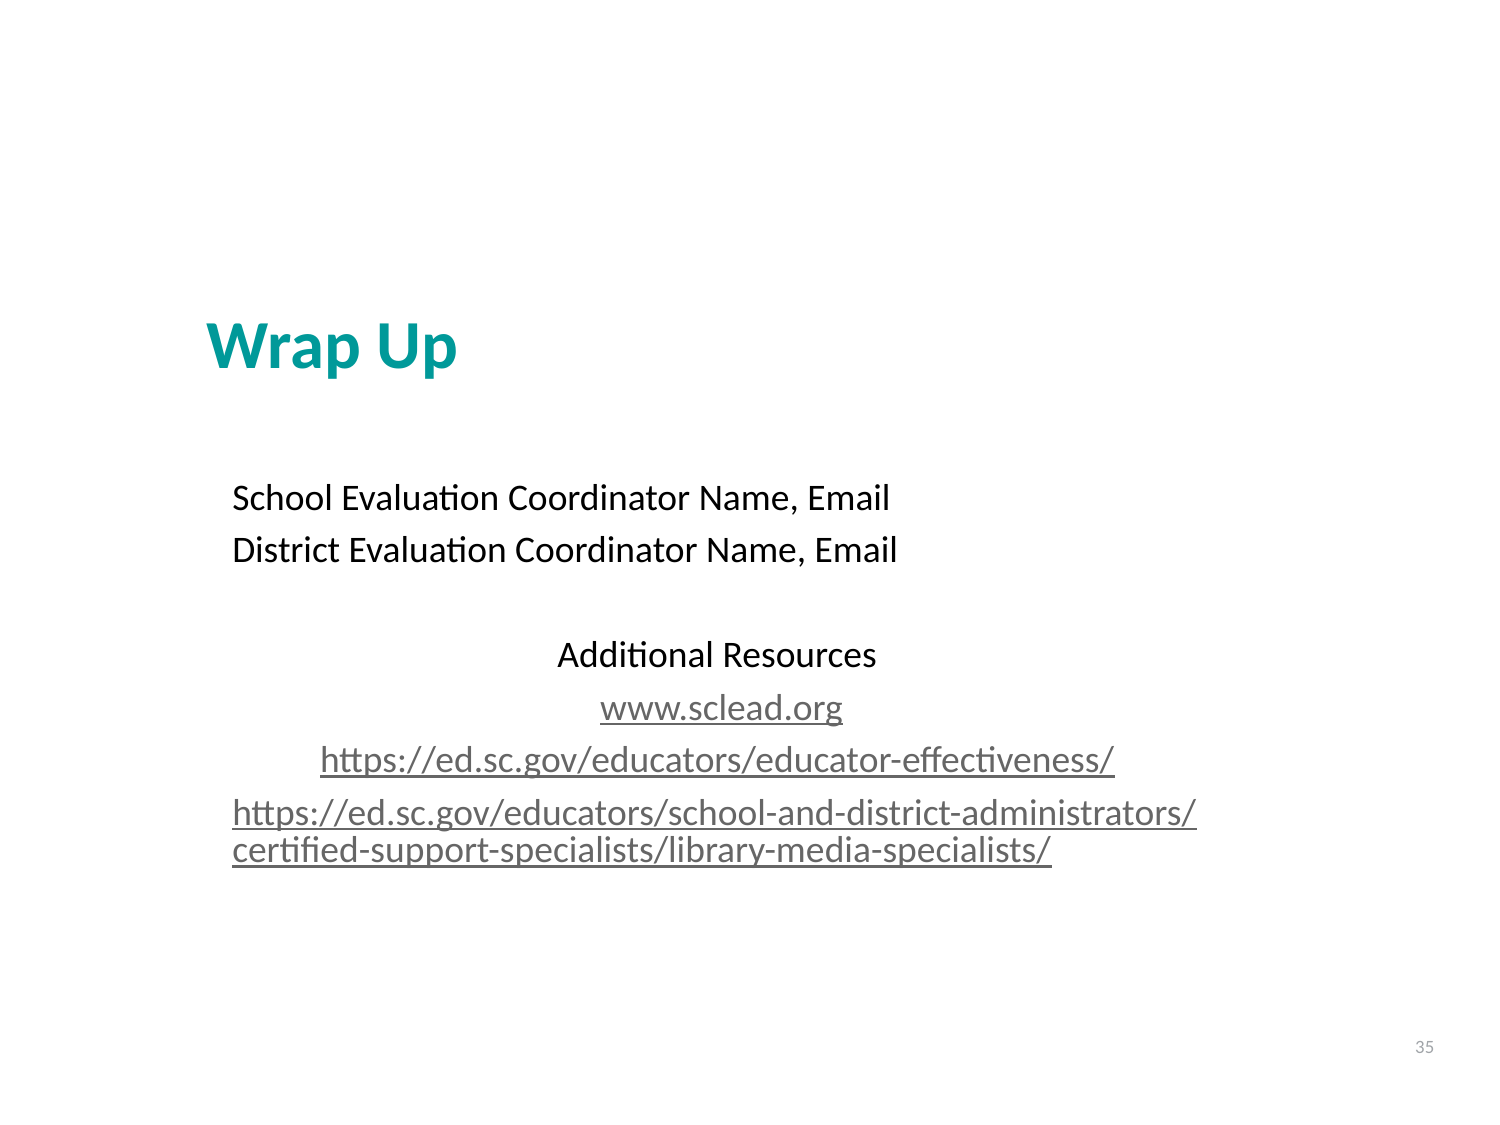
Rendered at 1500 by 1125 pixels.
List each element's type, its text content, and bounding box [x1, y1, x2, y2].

title Wrap Up [206, 260, 1177, 383]
slide_number 35 [1096, 1016, 1435, 1076]
list School Evaluation Coordinator Name, Email District Evaluation Coordinator Name, Email Additional Resources www.sclead.org https://ed.sc.gov/educators/educator-effectiveness/ https://ed.sc.gov/educators/school-and-district-administrators/certified-support-specialists/library-media-specialists/ [232, 472, 1203, 923]
